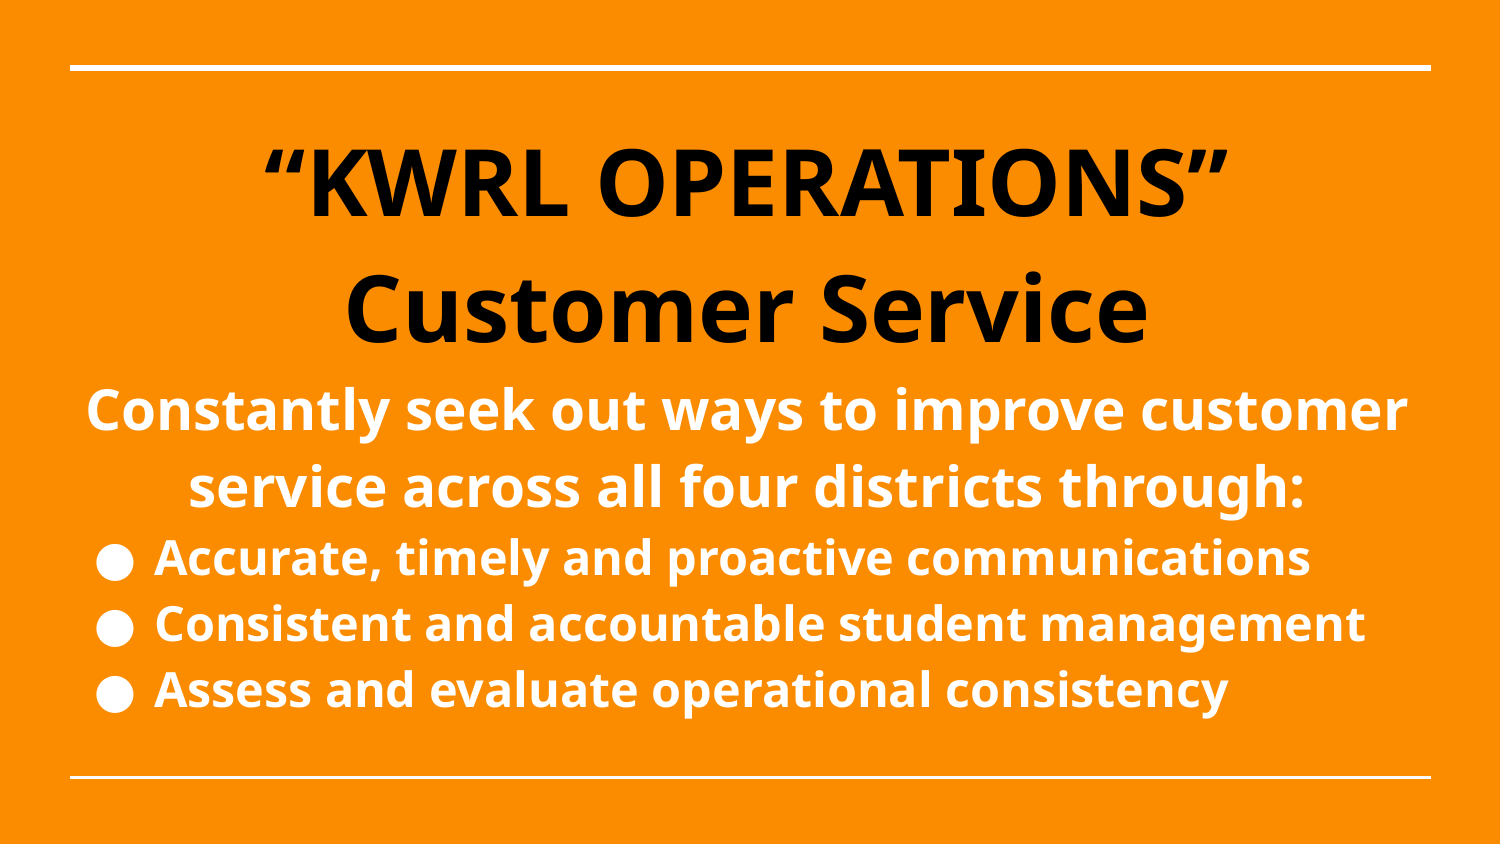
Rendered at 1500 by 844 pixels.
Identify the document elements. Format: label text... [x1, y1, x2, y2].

title “KWRL OPERATIONS” Customer Service Constantly seek out ways to improve customer service across all four districts through: Accurate, timely and proactive communications Consistent and accountable student management Assess and evaluate operational consistency [66, 72, 1428, 767]
